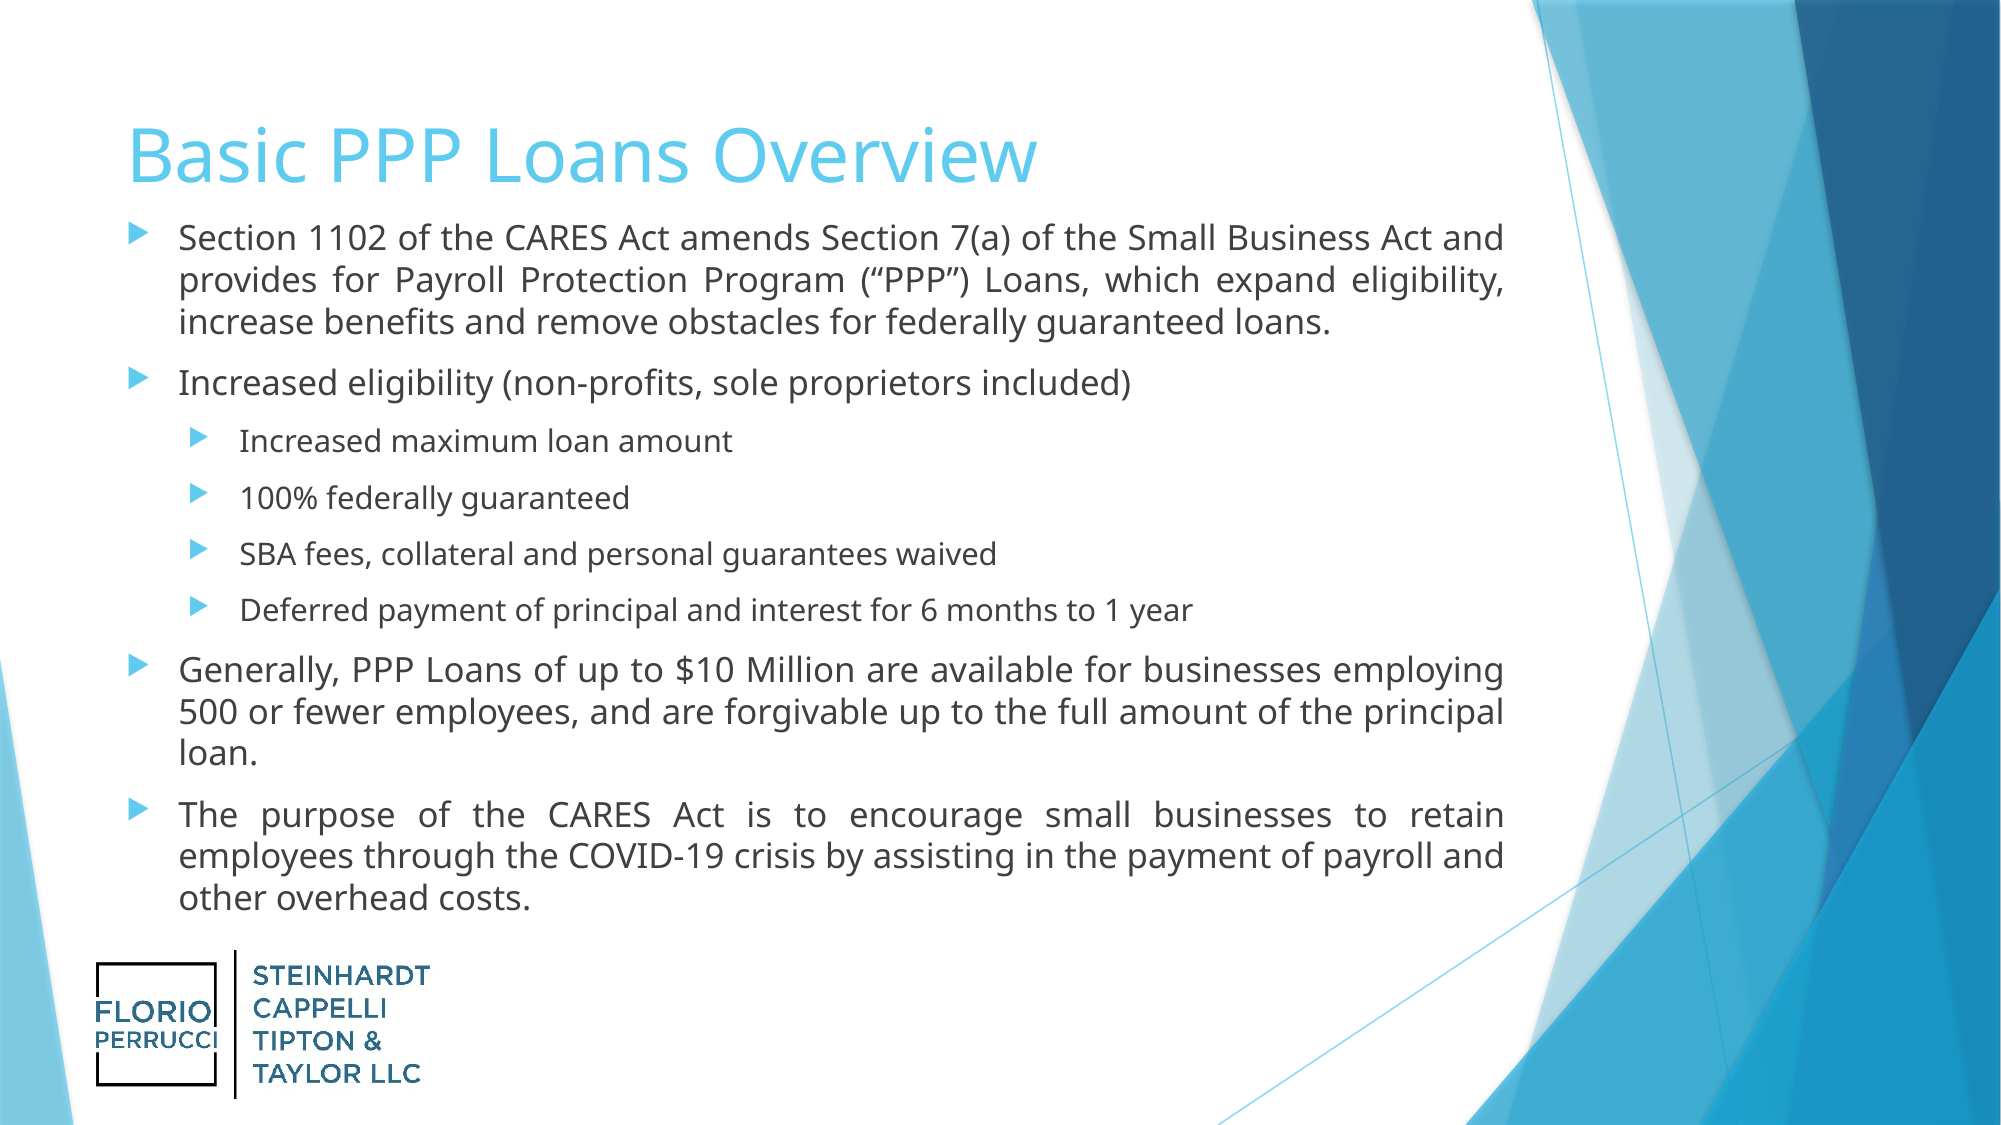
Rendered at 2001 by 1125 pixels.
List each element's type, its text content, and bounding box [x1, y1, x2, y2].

picture [88, 948, 507, 1102]
title Basic PPP Loans Overview [111, 99, 1522, 208]
list Section 1102 of the CARES Act amends Section 7(a) of the Small Business Act and provides for Payroll Protection Program (“PPP”) Loans, which expand eligibility, increase benefits and remove obstacles for federally guaranteed loans. Increased eligibility (non-profits, sole proprietors included) Increased maximum loan amount 100% federally guaranteed SBA fees, collateral and personal guarantees waived Deferred payment of principal and interest for 6 months to 1 year Generally, PPP Loans of up to $10 Million are available for businesses employing 500 or fewer employees, and are forgivable up to the full amount of the principal loan. The purpose of the CARES Act is to encourage small businesses to retain employees through the COVID-19 crisis by assisting in the payment of payroll and other overhead costs. [111, 208, 1522, 964]
